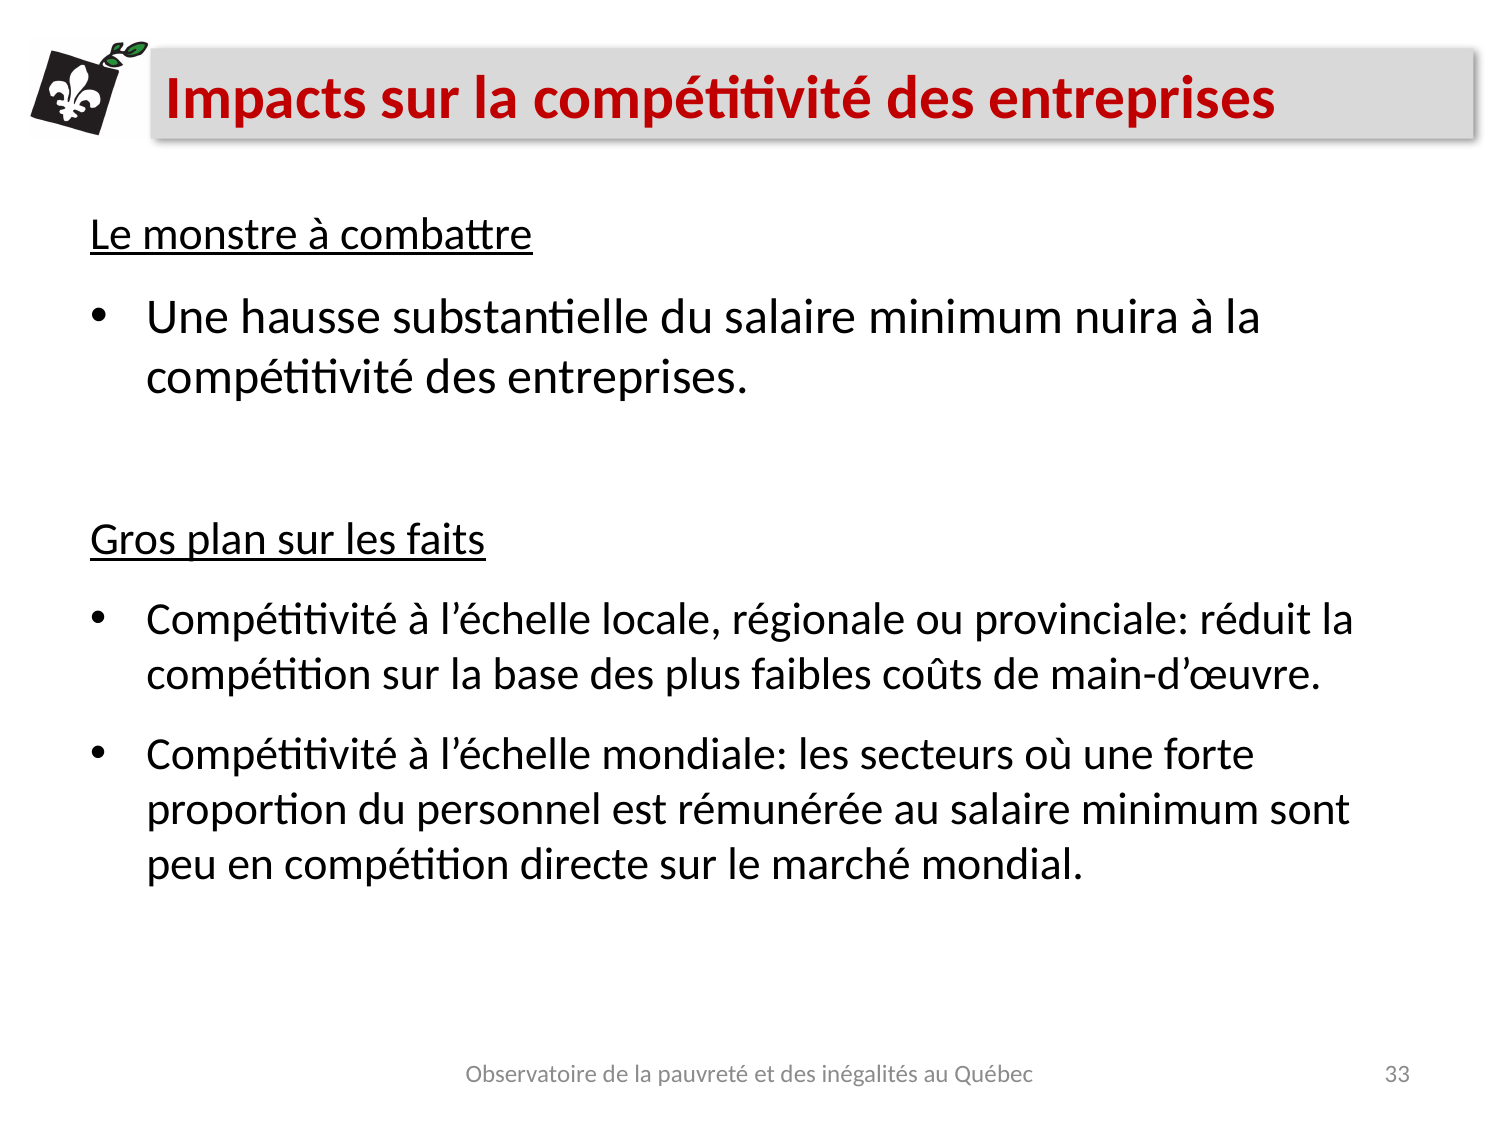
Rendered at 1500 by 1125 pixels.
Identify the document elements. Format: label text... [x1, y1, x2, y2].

picture [28, 38, 151, 139]
title Impacts sur la compétitivité des entreprises [155, 48, 1474, 139]
list Le monstre à combattre Une hausse substantielle du salaire minimum nuira à la compétitivité des entreprises. Gros plan sur les faits Compétitivité à l’échelle locale, régionale ou provinciale: réduit la compétition sur la base des plus faibles coûts de main-d’œuvre. Compétitivité à l’échelle mondiale: les secteurs où une forte proportion du personnel est rémunérée au salaire minimum sont peu en compétition directe sur le marché mondial. [75, 196, 1425, 1042]
footer Observatoire de la pauvreté et des inégalités au Québec [0, 1042, 1500, 1103]
